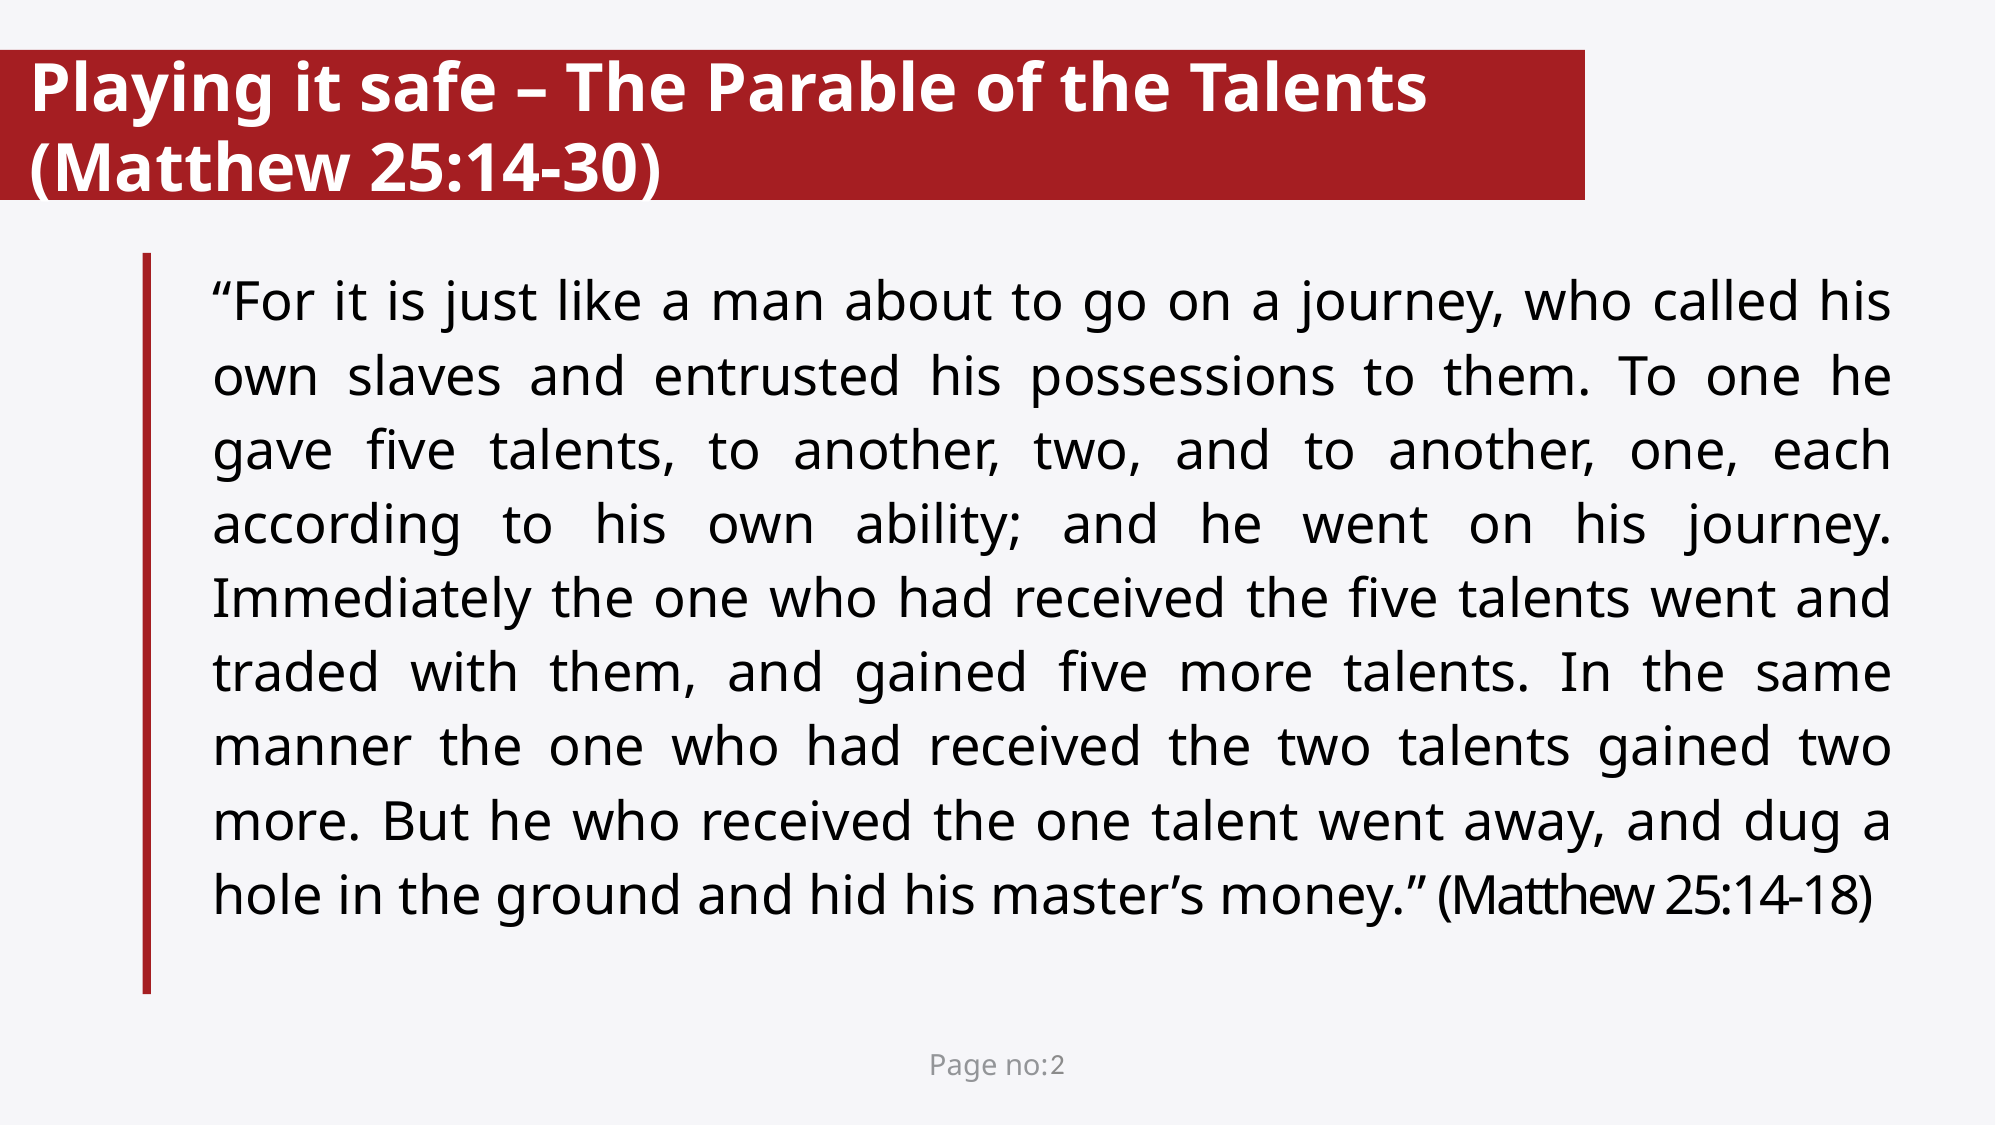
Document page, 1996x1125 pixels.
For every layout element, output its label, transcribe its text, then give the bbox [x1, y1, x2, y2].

title Playing it safe – The Parable of the Talents (Matthew 25:14-30) [14, 62, 1810, 188]
subtitle “For it is just like a man about to go on a journey, who called his own slaves and entrusted his possessions to them. To one he gave five talents, to another, two, and to another, one, each according to his own ability; and he went on his journey. Immediately the one who had received the five talents went and traded with them, and gained five more talents. In the same manner the one who had received the two talents gained two more. But he who received the one talent went away, and dug a hole in the ground and hid his master’s money.” (Matthew 25:14-18) [197, 249, 1910, 1000]
